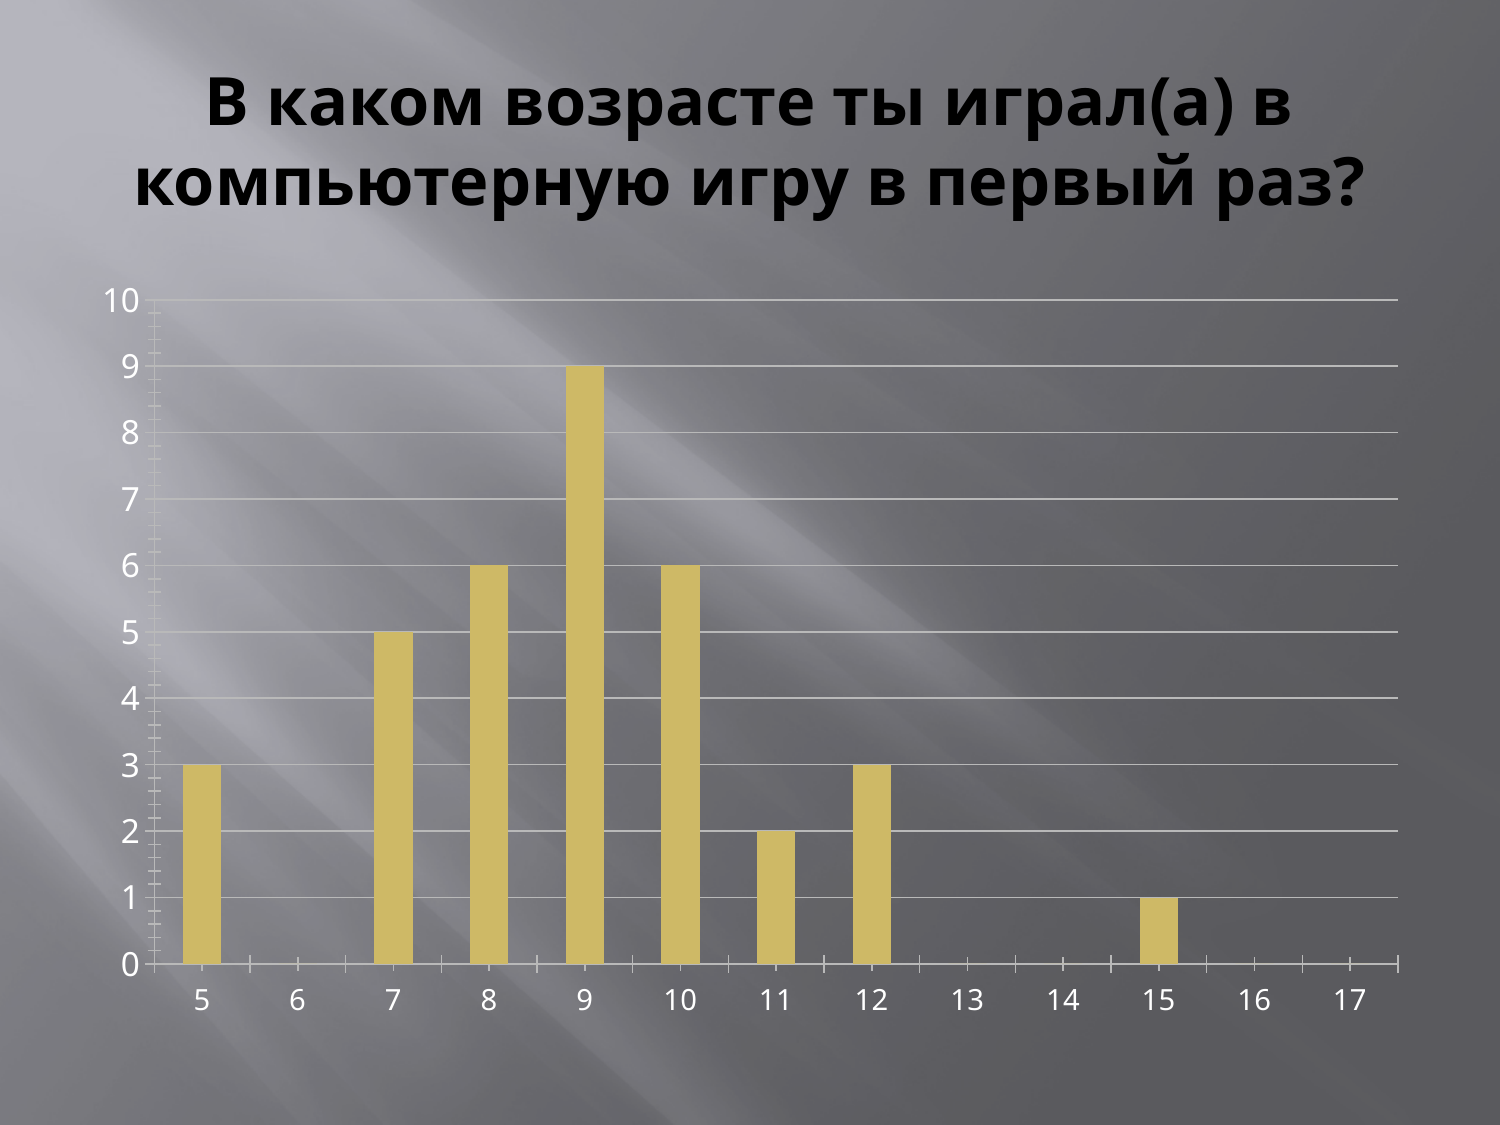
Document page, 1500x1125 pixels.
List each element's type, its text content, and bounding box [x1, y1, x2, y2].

title В каком возрасте ты играл(а) в компьютерную игру в первый раз? [75, 45, 1425, 233]
chart [74, 262, 1426, 1036]
